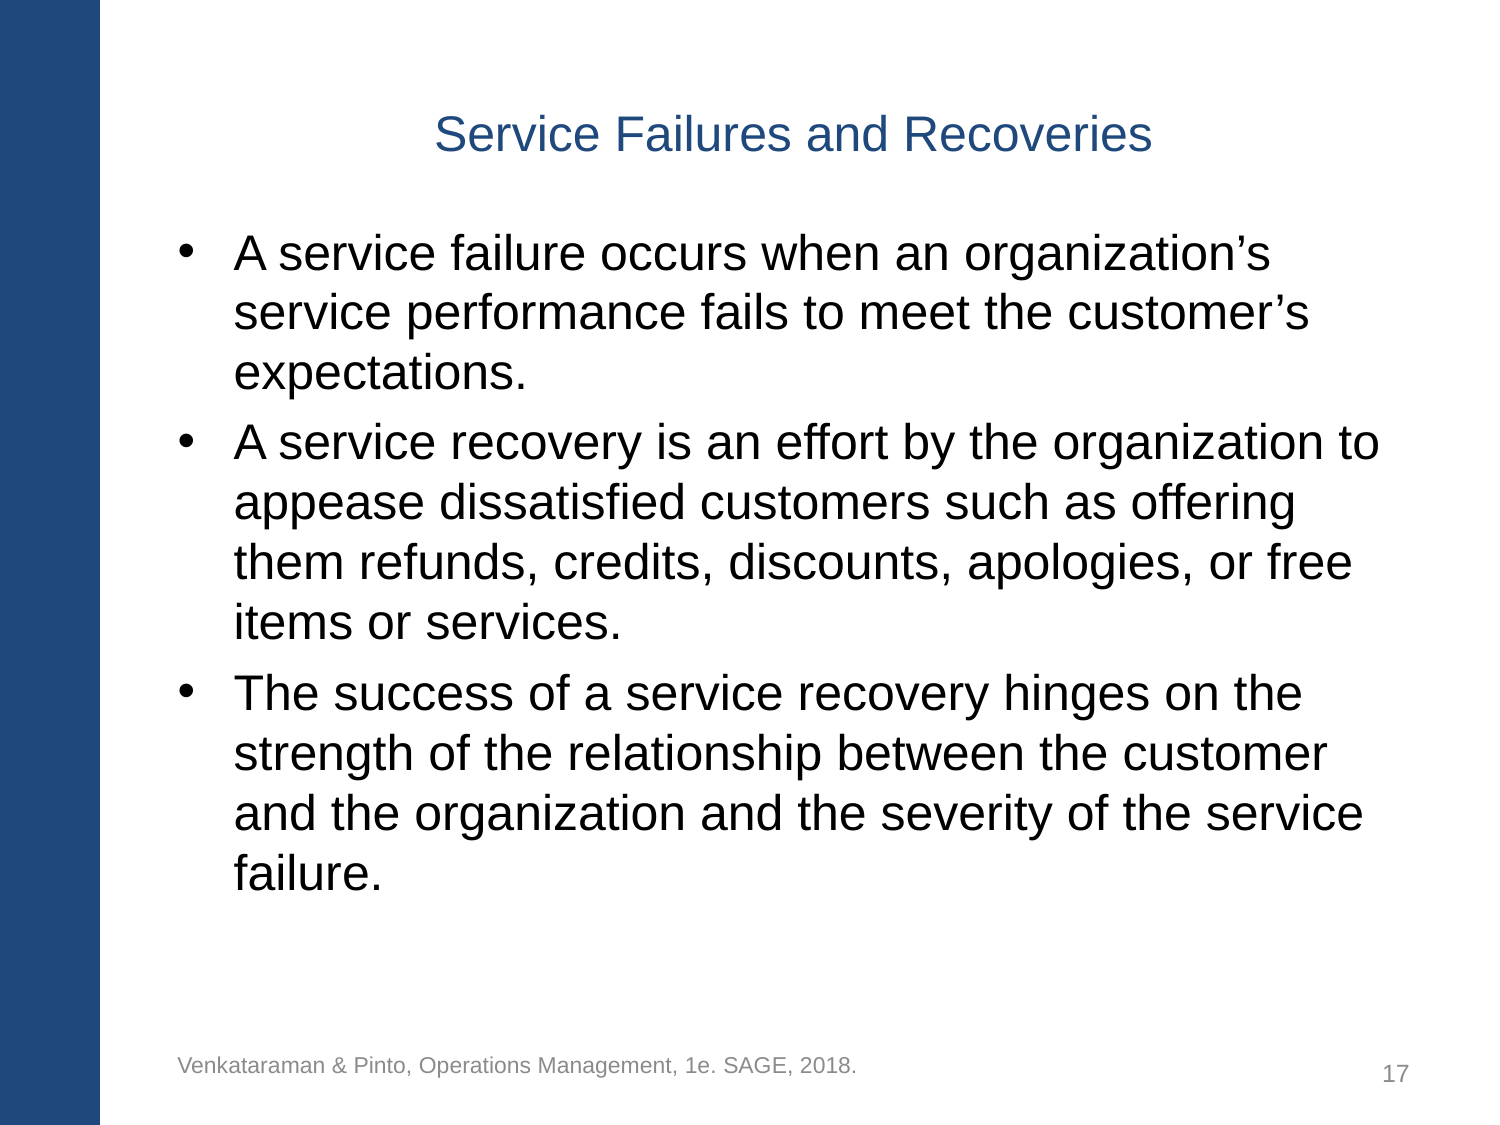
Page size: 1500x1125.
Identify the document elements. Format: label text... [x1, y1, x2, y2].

title Service Failures and Recoveries [162, 37, 1425, 212]
footer Venkataraman & Pinto, Operations Management, 1e. SAGE, 2018. [162, 1042, 1313, 1103]
slide_number 17 [1350, 1042, 1425, 1103]
list A service failure occurs when an organization’s service performance fails to meet the customer’s expectations. A service recovery is an effort by the organization to appease dissatisfied customers such as offering them refunds, credits, discounts, apologies, or free items or services. The success of a service recovery hinges on the strength of the relationship between the customer and the organization and the severity of the service failure. [162, 212, 1425, 1013]
